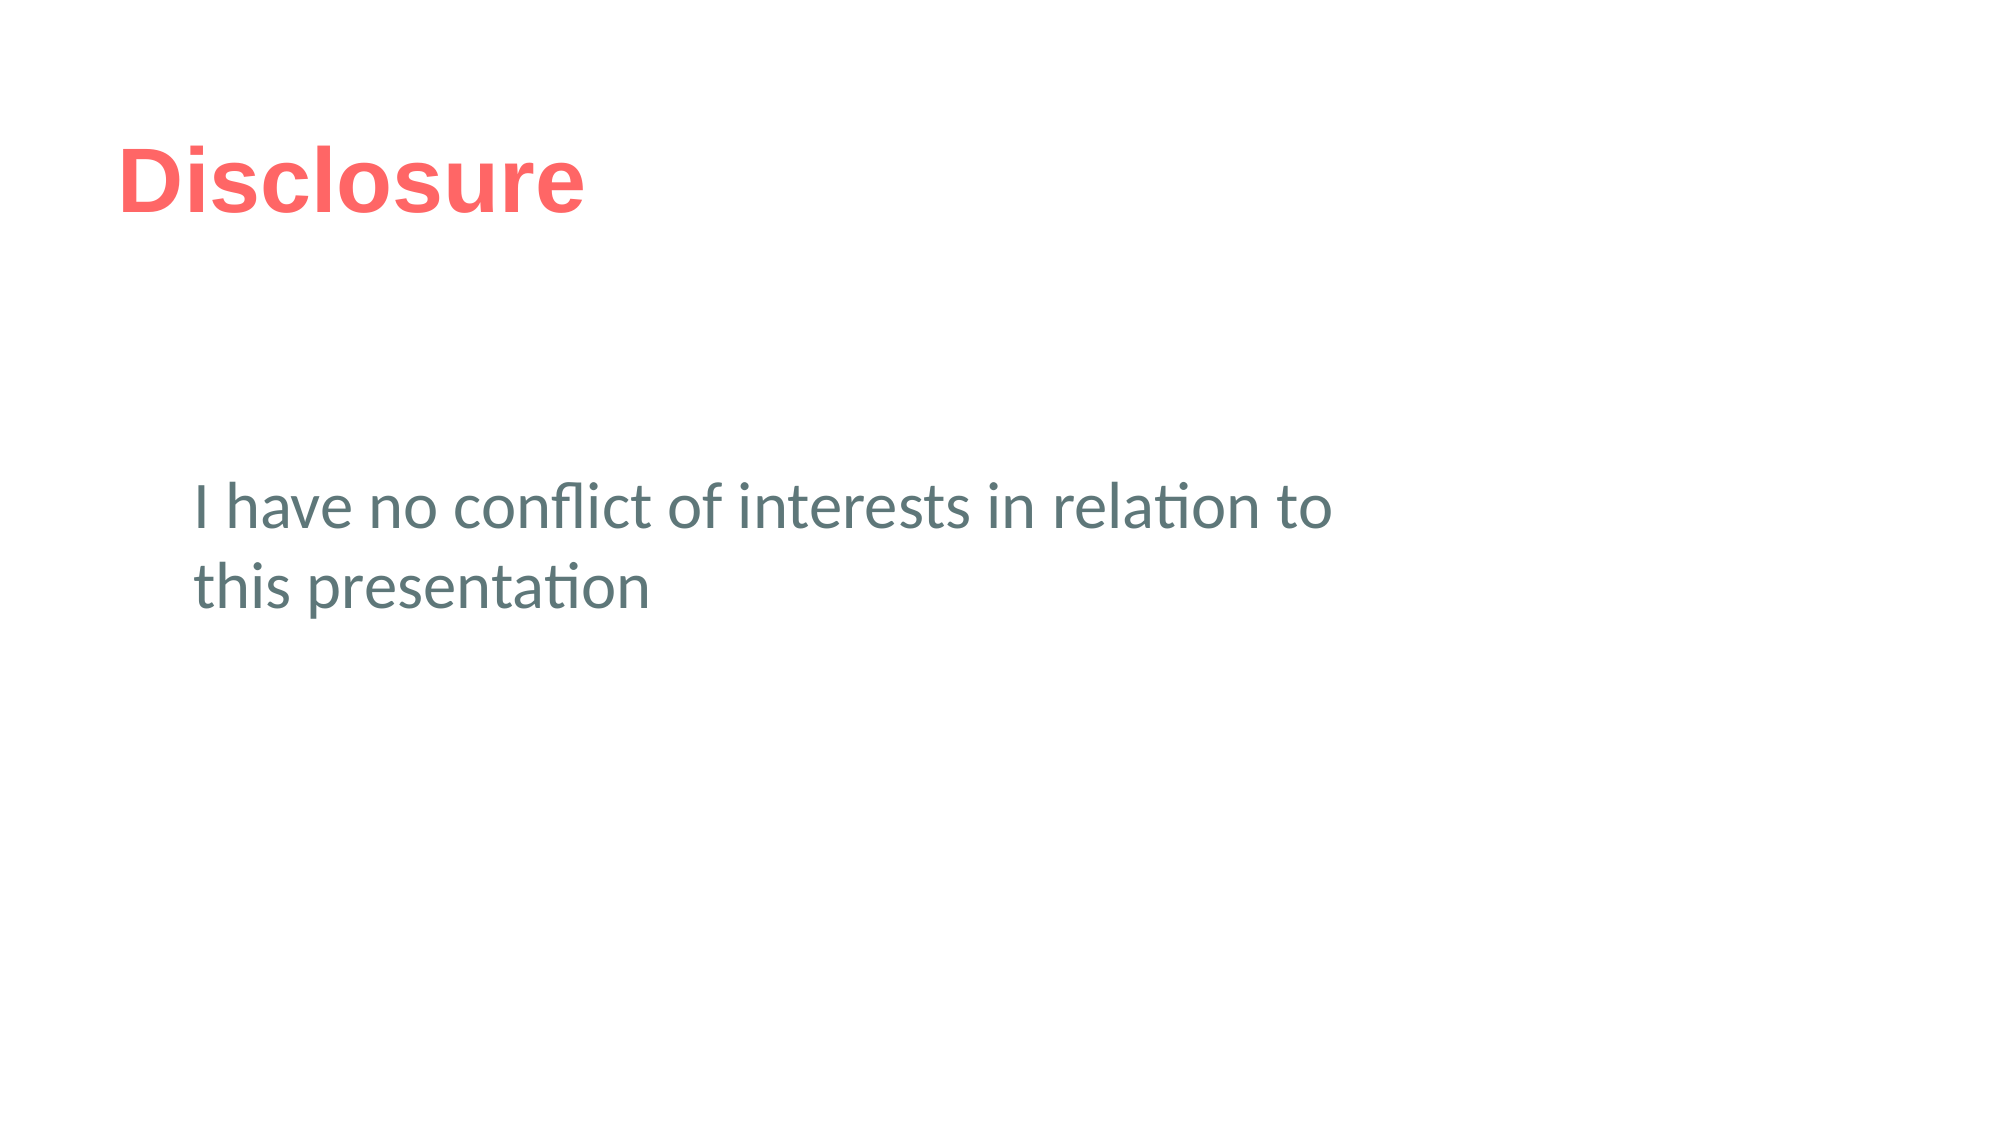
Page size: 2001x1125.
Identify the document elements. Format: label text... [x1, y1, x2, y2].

text_box I have no conflict of interests in relation to this presentation [178, 454, 1421, 629]
title Disclosure [102, 114, 1614, 252]
